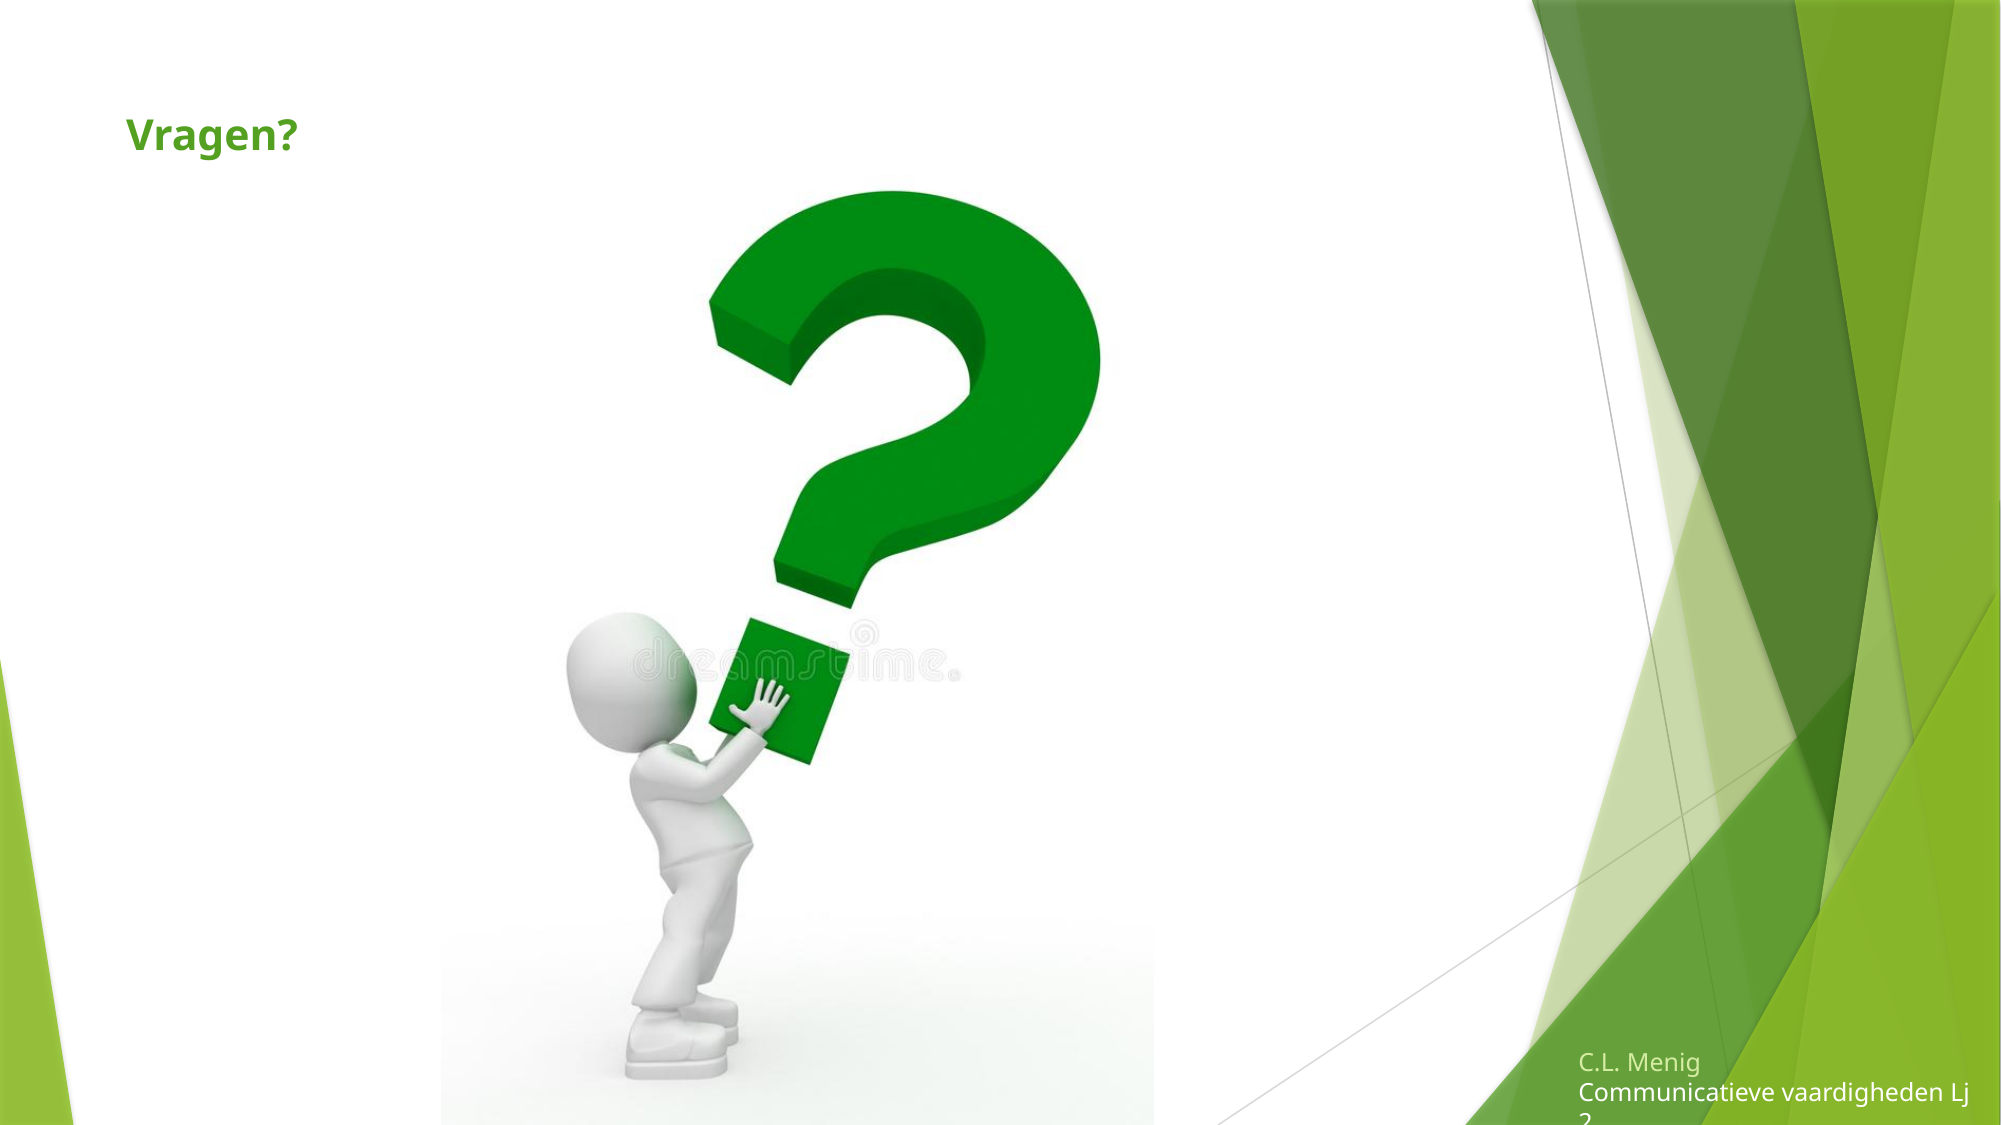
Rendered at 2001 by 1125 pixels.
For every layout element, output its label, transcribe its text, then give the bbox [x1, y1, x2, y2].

text_box C.L. Menig Communicatieve vaardigheden Lj 2 [1563, 1038, 2000, 1125]
title Vragen? [111, 99, 1522, 317]
picture [441, 175, 1154, 1125]
